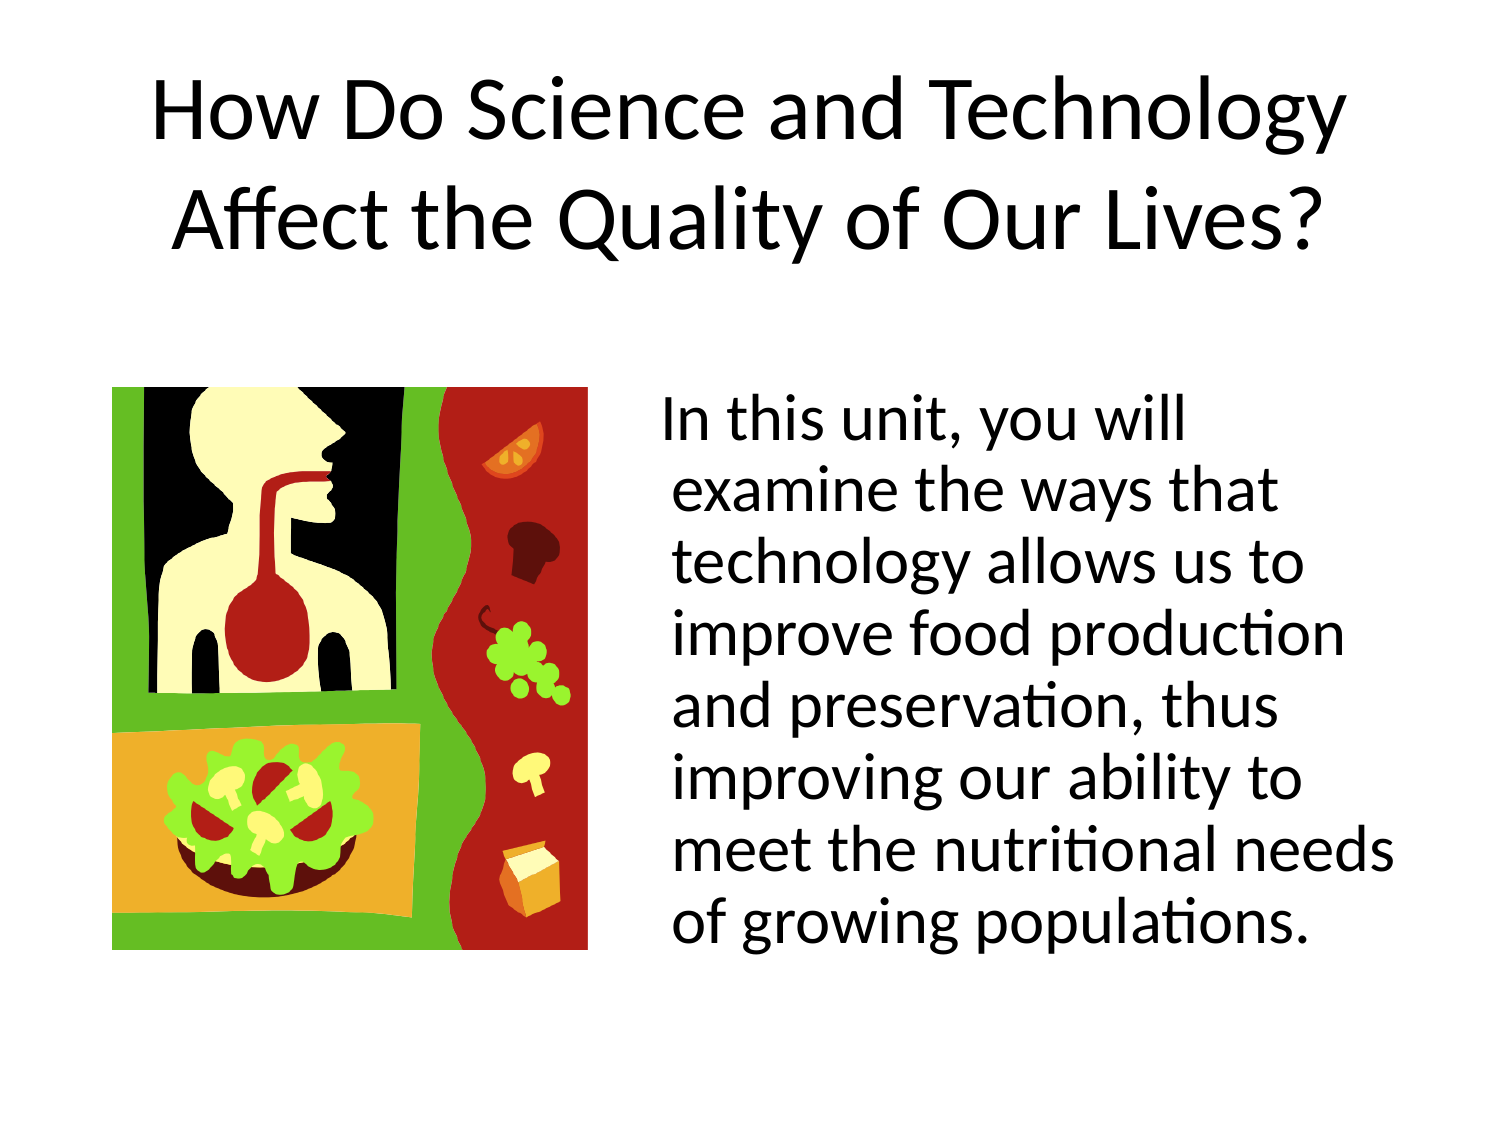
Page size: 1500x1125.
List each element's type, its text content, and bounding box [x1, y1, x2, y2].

list In this unit, you will examine the ways that technology allows us to improve food production and preservation, thus improving our ability to meet the nutritional needs of growing populations. [600, 375, 1438, 1025]
picture [112, 387, 588, 951]
title How Do Science and Technology Affect the Quality of Our Lives? [112, 37, 1388, 388]
